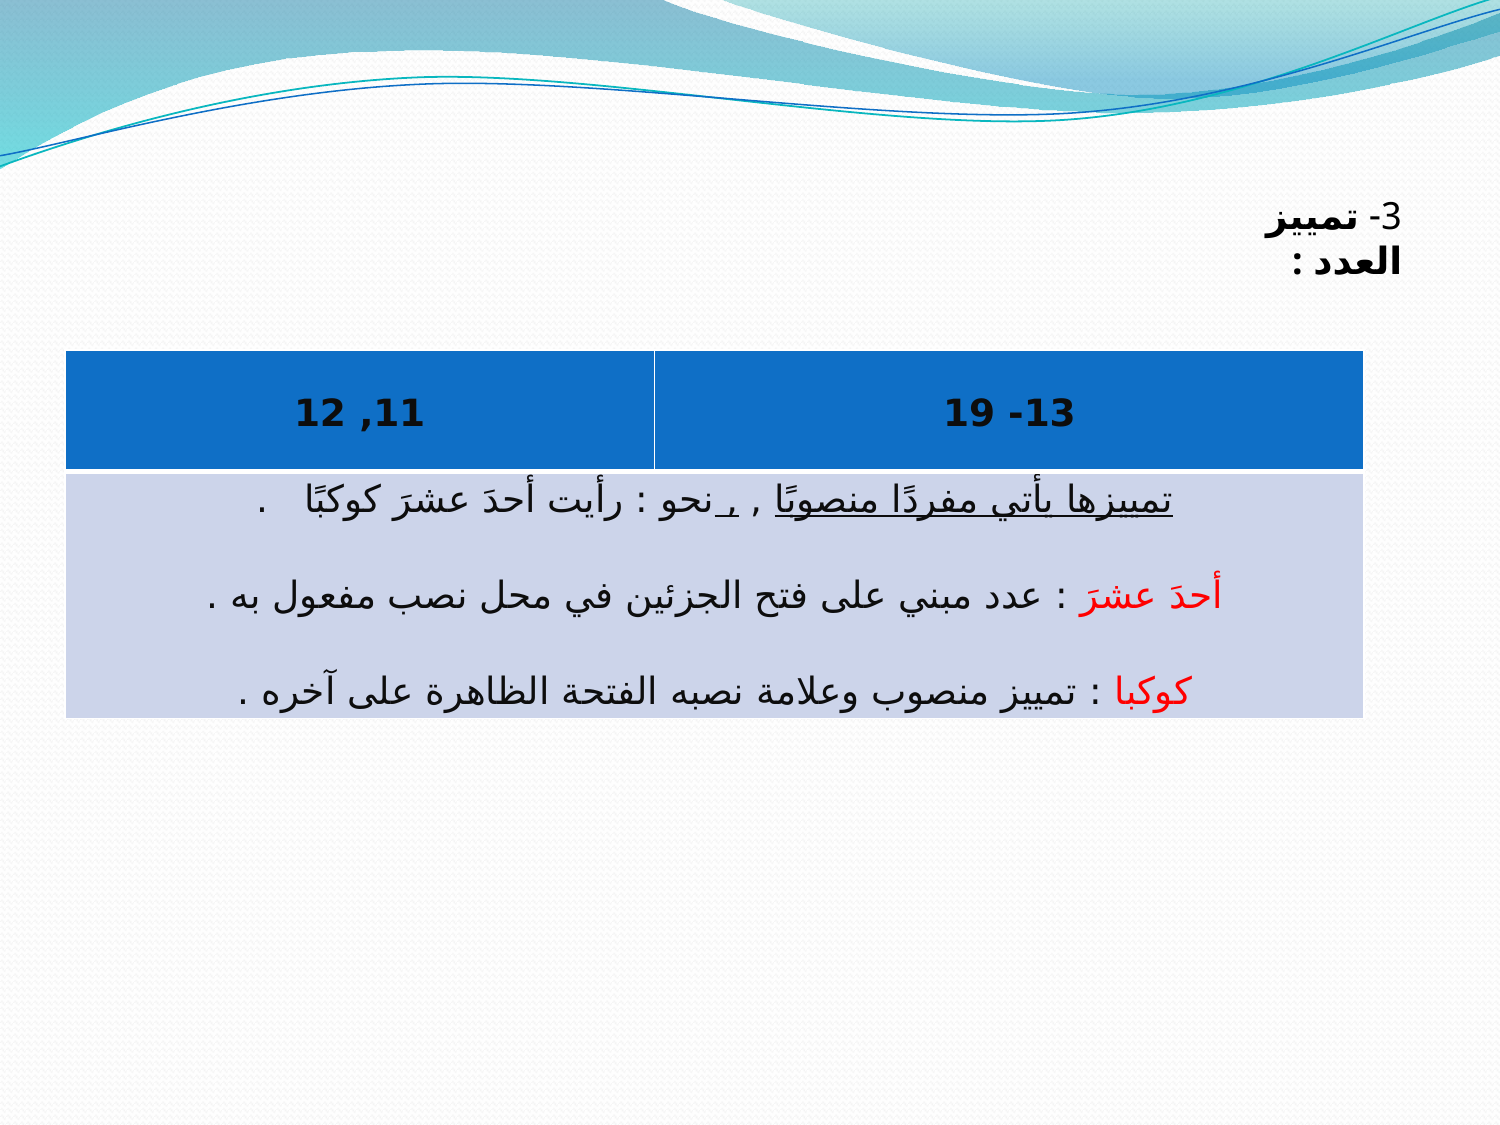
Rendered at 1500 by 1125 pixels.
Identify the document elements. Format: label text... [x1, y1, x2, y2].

text_box 3- تمييز العدد : [1198, 184, 1417, 290]
table_header 13- 19 [655, 351, 1363, 469]
table_cell تمييزها يأتي مفردًا منصوبًا , , نحو : رأيت أحدَ عشرَ كوكبًا . أحدَ عشرَ : عدد مبني على فتح الجزئين في محل نصب مفعول به . كوكبا : تمييز منصوب وعلامة نصبه الفتحة الظاهرة على آخره . [66, 474, 1363, 718]
table_header 11, 12 [66, 351, 654, 469]
